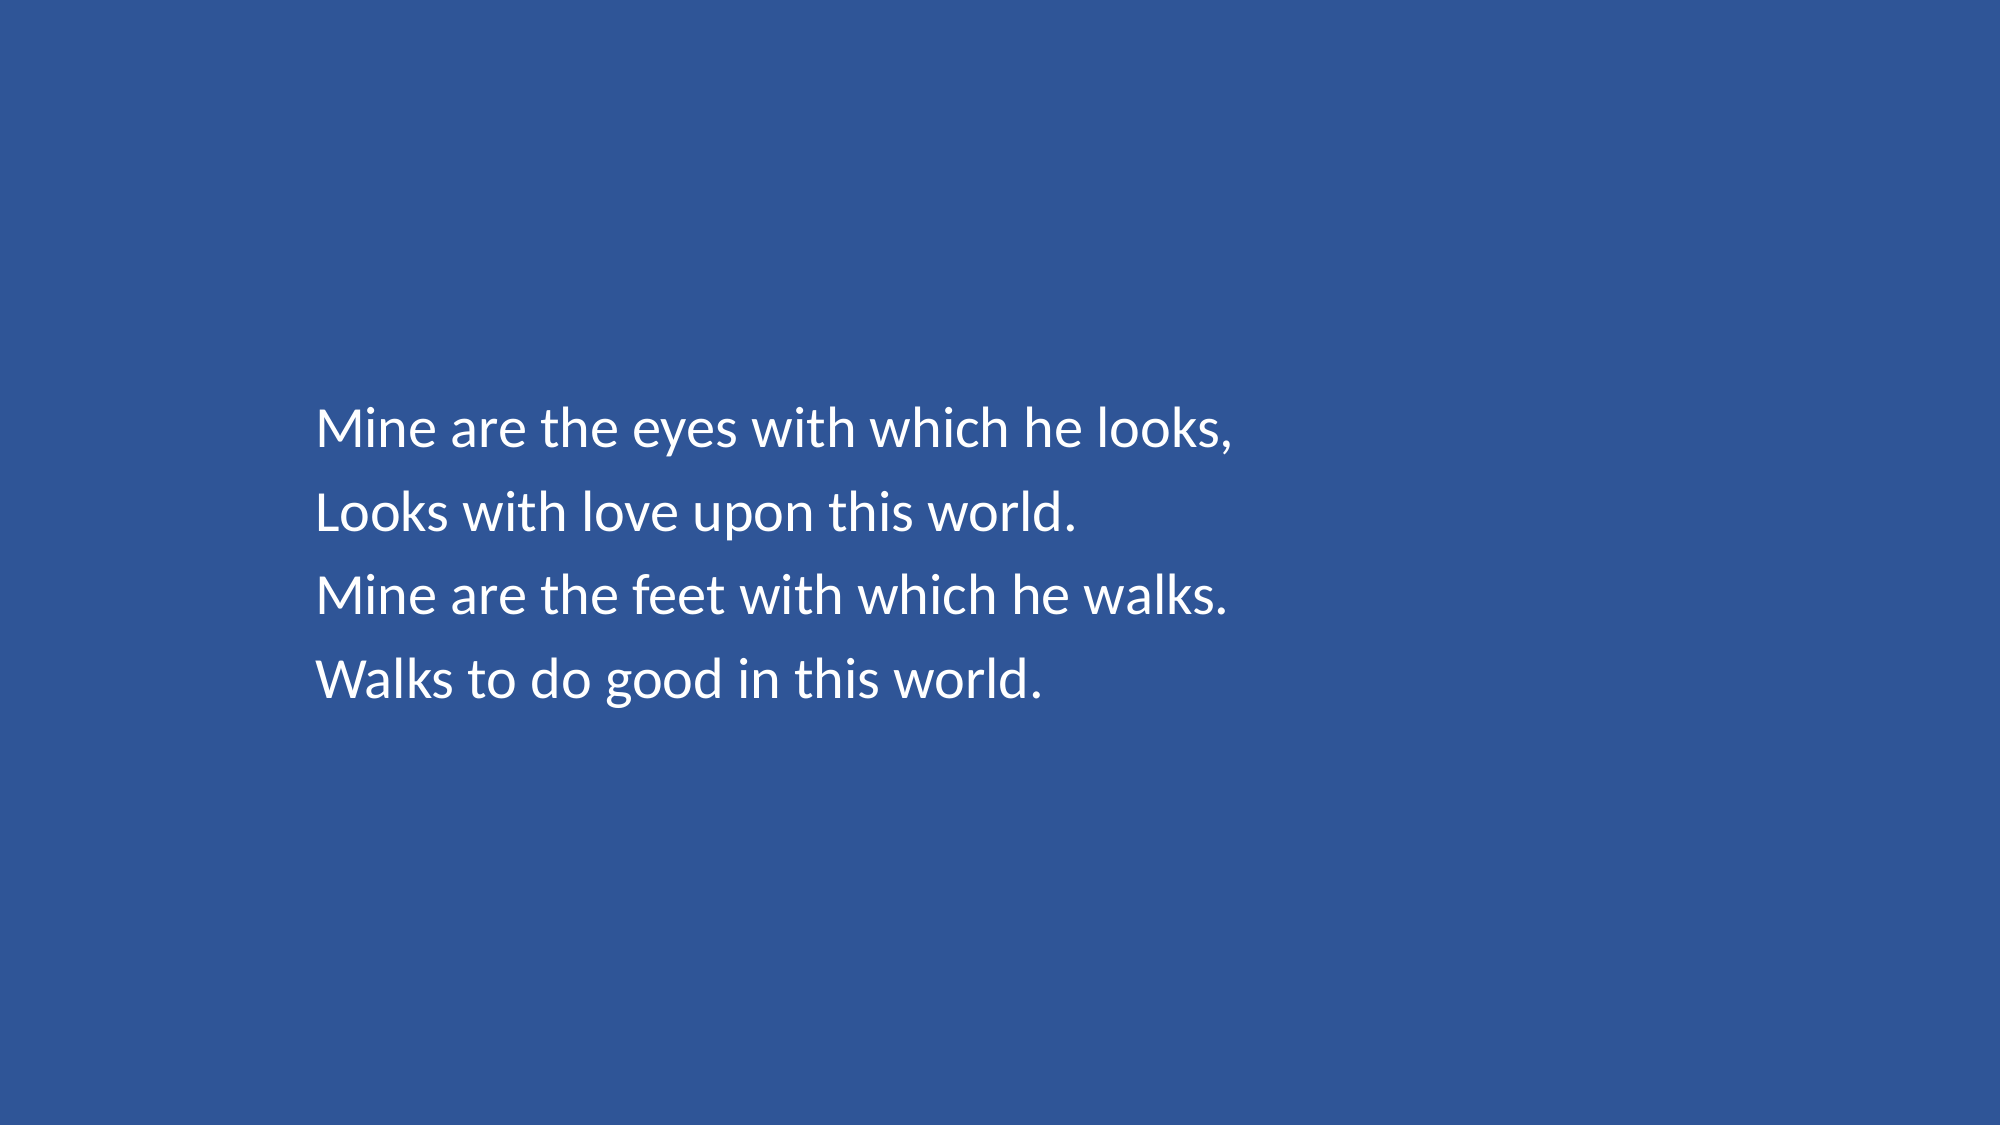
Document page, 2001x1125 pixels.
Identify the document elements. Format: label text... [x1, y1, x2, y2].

list Mine are the eyes with which he looks, Looks with love upon this world. Mine are the feet with which he walks. Walks to do good in this world. [300, 389, 1700, 736]
